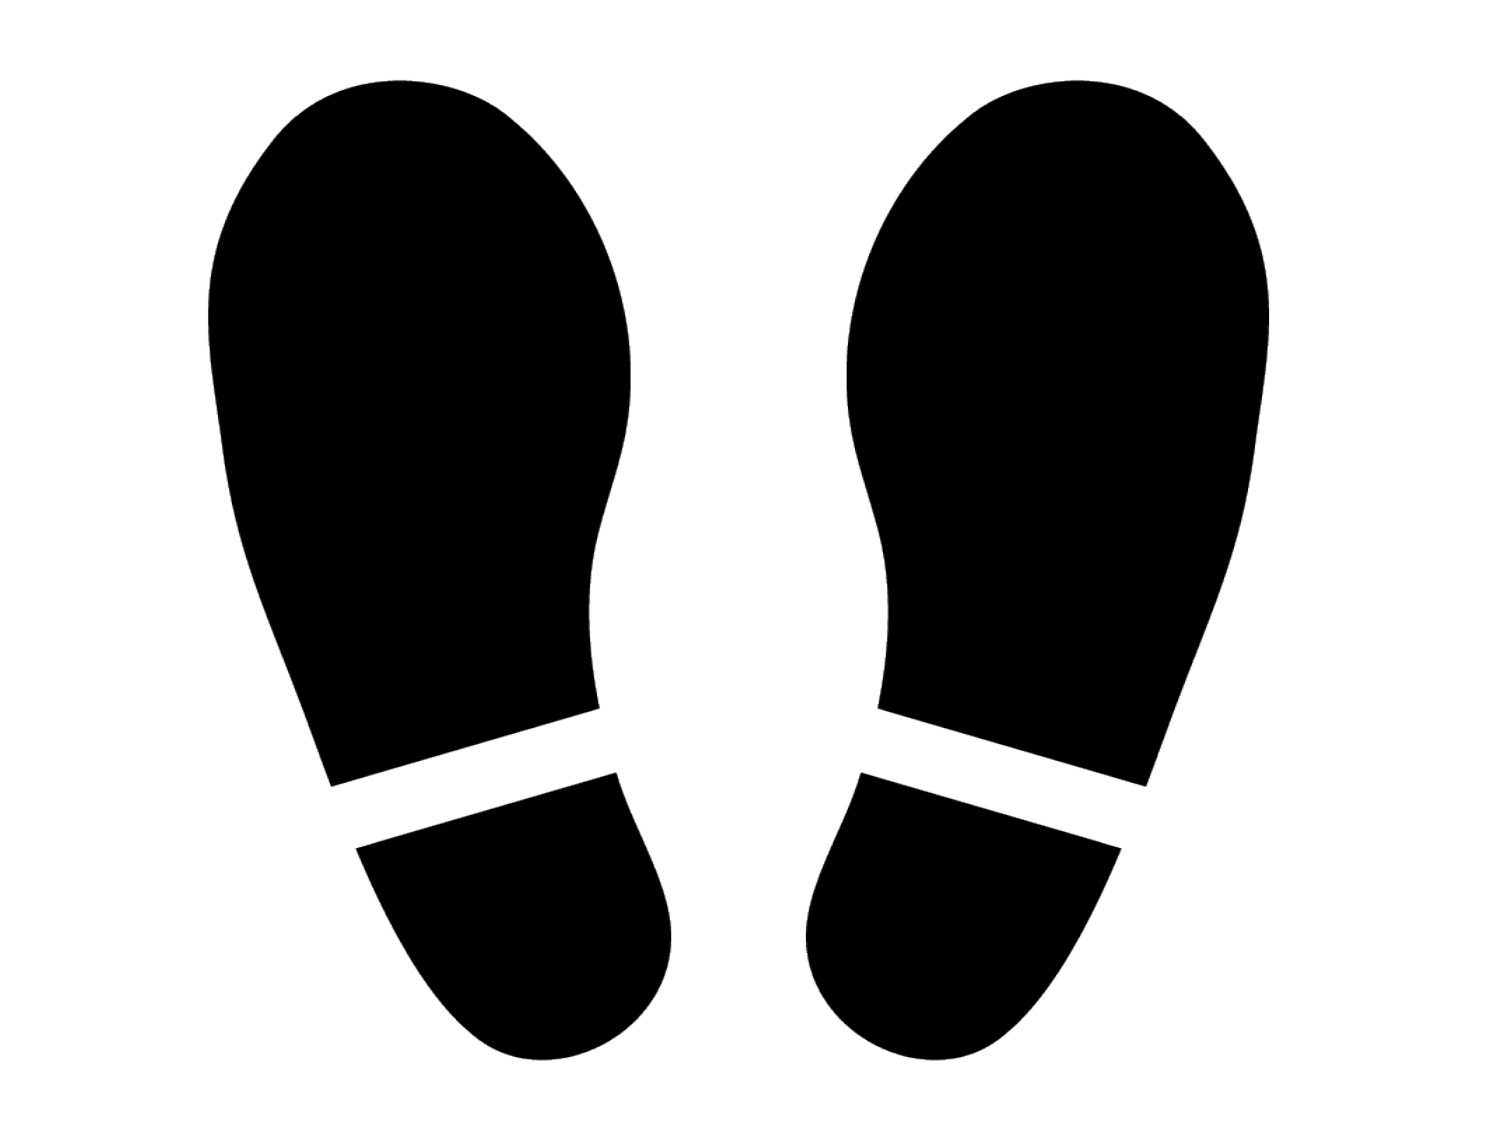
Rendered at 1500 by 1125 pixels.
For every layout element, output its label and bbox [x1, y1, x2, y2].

picture [141, 47, 1359, 1078]
